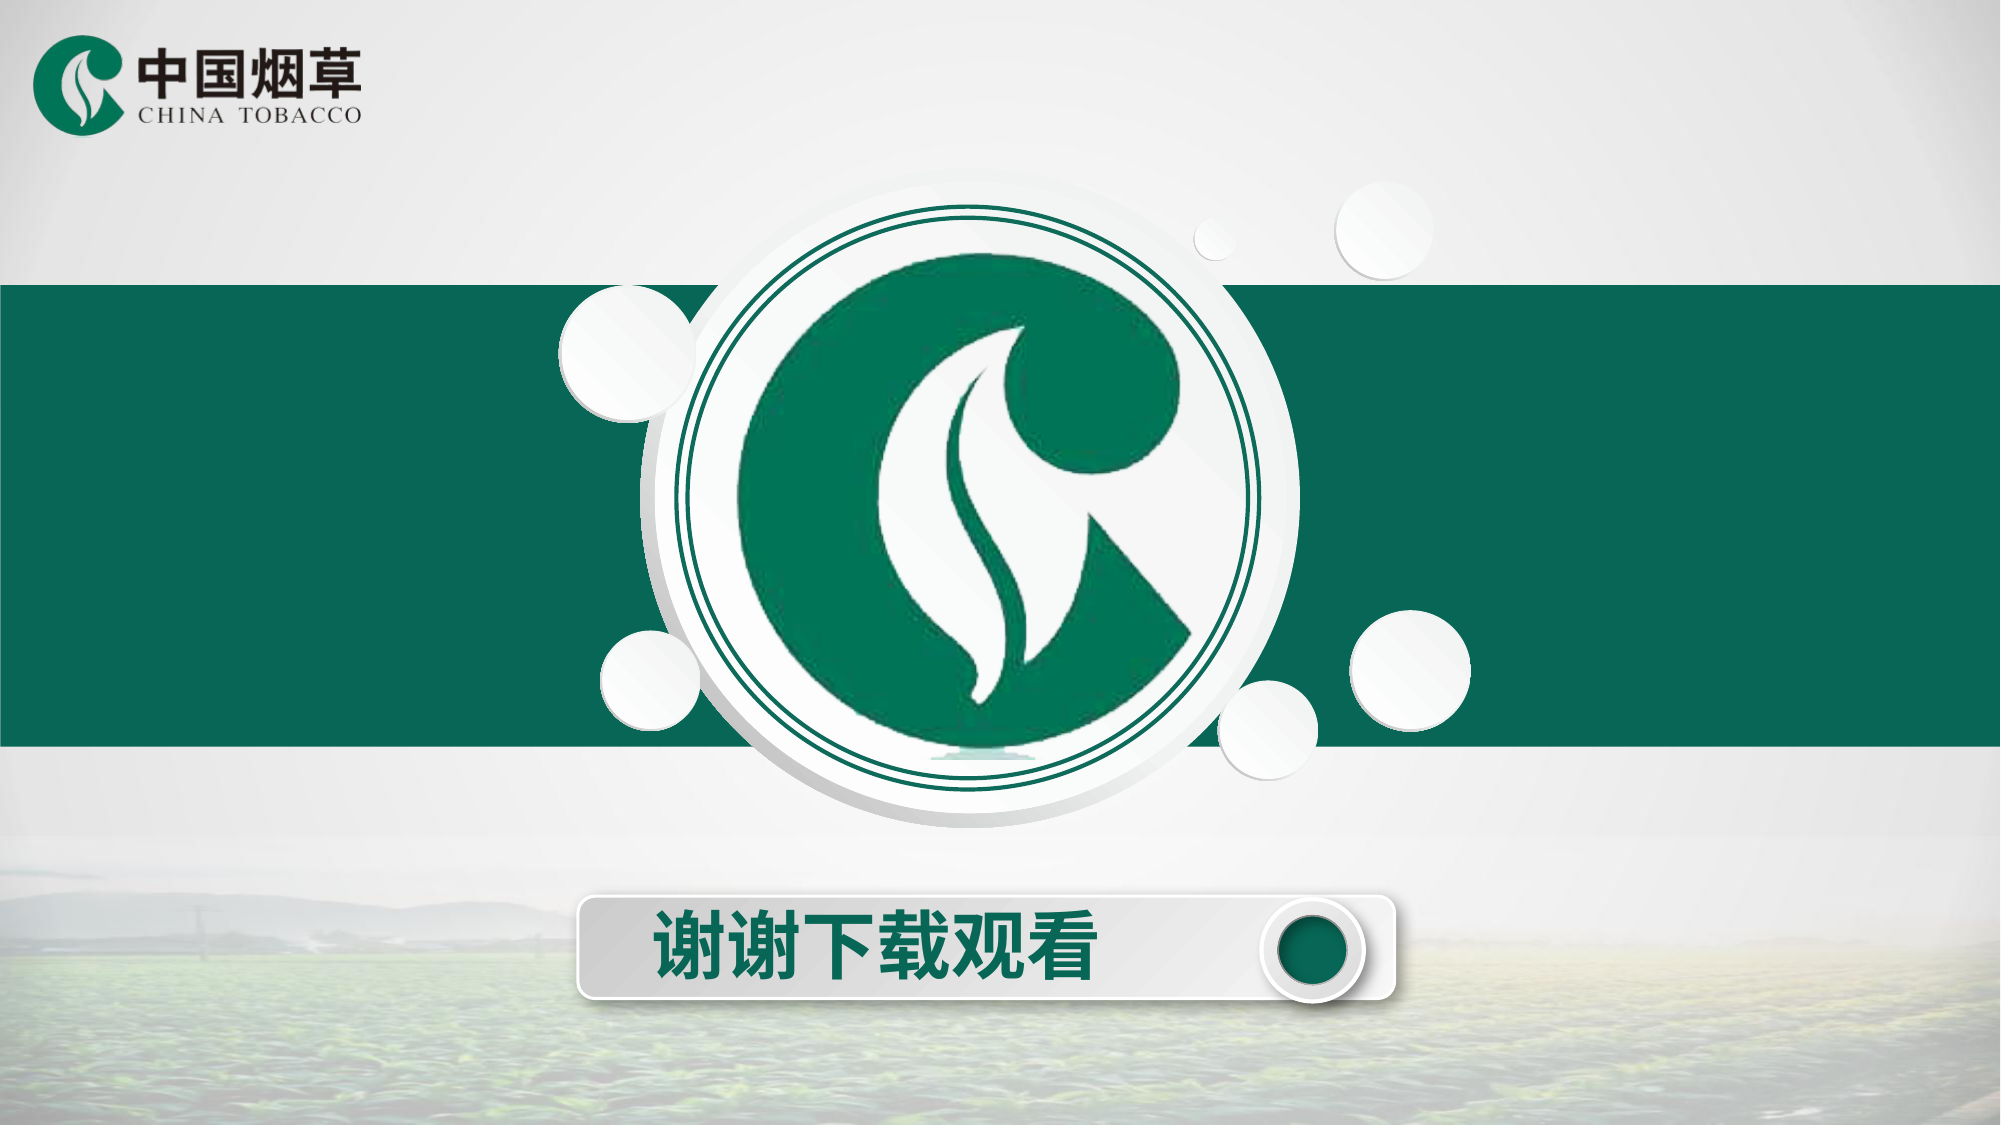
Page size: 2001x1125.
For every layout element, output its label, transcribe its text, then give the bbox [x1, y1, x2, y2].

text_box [1193, 216, 1239, 262]
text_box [1349, 609, 1472, 732]
picture [698, 235, 1238, 760]
picture [0, 0, 2001, 1125]
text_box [1217, 680, 1319, 782]
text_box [640, 740, 1301, 829]
text_box [575, 894, 1397, 1001]
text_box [1333, 180, 1435, 282]
text_box 谢谢下载观看 [636, 891, 1251, 996]
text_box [640, 167, 1301, 678]
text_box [1261, 898, 1365, 1040]
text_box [599, 630, 701, 732]
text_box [558, 284, 697, 424]
text_box [1304, 283, 2000, 749]
text_box [0, 283, 635, 749]
